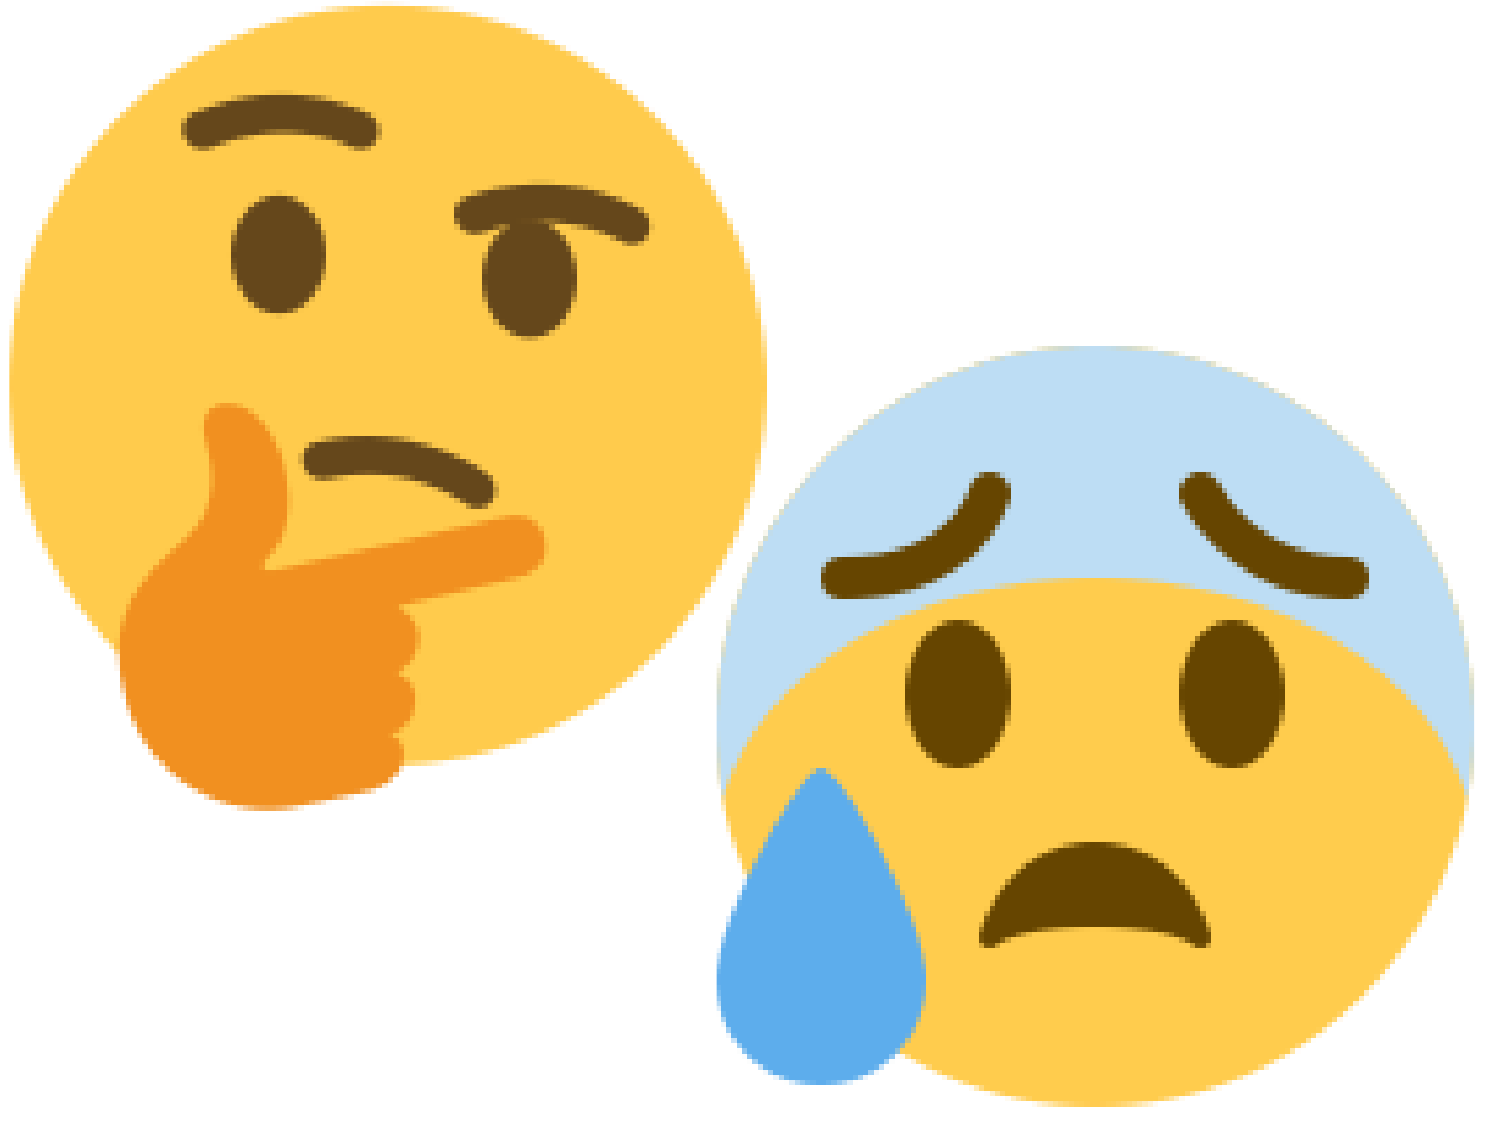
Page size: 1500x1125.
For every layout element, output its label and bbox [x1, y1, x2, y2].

text_box [9, 1, 767, 828]
text_box [716, 346, 1475, 1108]
